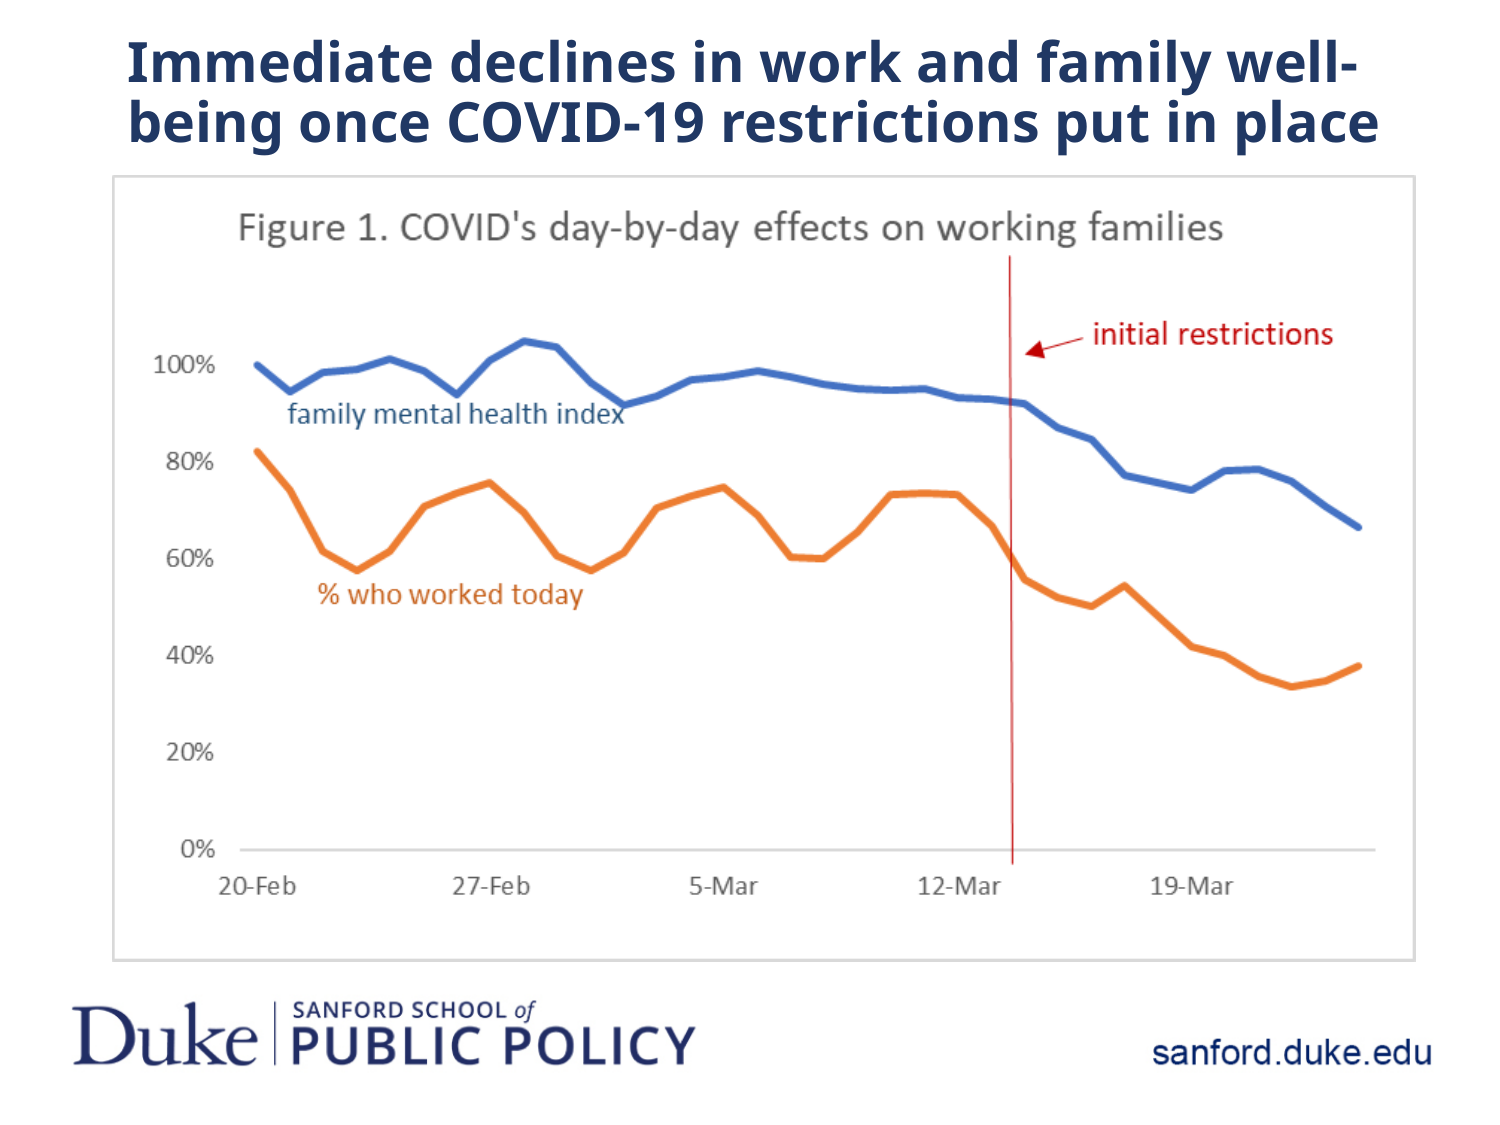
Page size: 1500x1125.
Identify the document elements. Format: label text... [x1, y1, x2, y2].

picture [64, 983, 1436, 1081]
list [112, 175, 1416, 962]
title Immediate declines in work and family well-being once COVID-19 restrictions put in place [112, 12, 1416, 175]
